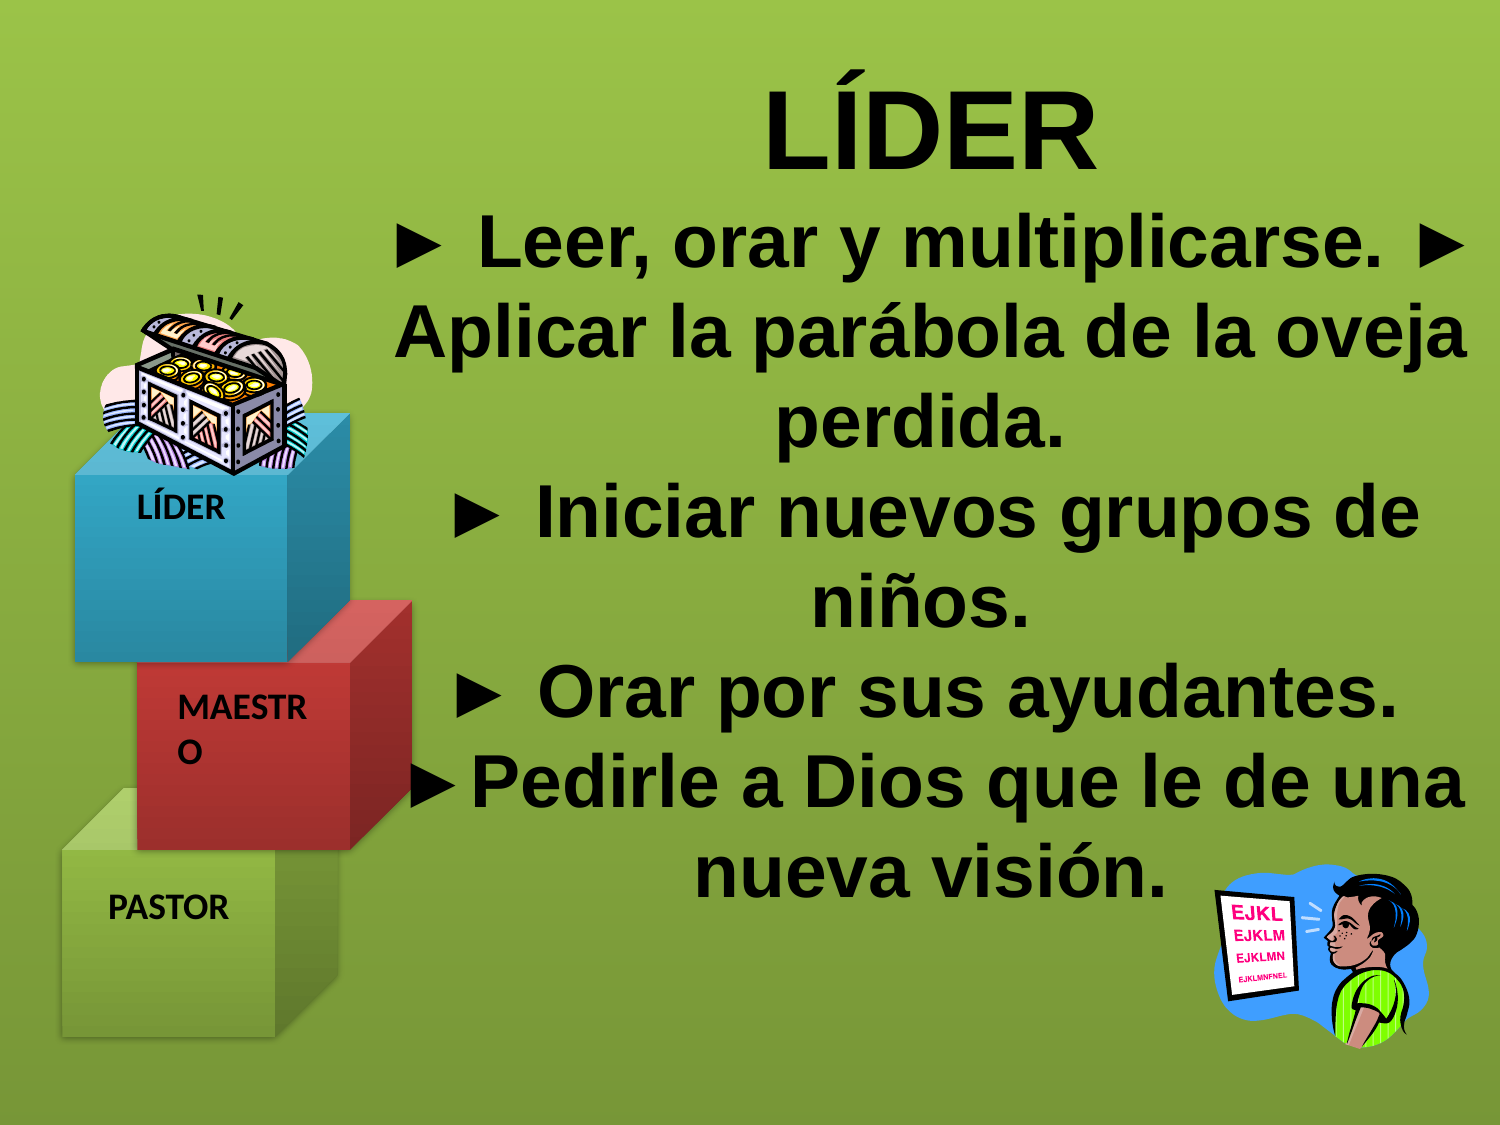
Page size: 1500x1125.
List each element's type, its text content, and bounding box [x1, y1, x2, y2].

text_box [62, 787, 338, 1038]
text_box [137, 651, 362, 850]
picture [1212, 862, 1443, 1051]
picture [99, 294, 313, 477]
text_box pastor [87, 874, 250, 935]
text_box [0, 0, 1500, 1125]
text_box líder [112, 485, 250, 535]
text_box LÍDER ► Leer, orar y multiplicarse. ► Aplicar la parábola de la oveja perdida. ► Iniciar nuevos grupos de niños. ► Orar por sus ayudantes. ►Pedirle a Dios que le de una nueva visión. [362, 49, 1500, 920]
text_box [75, 412, 351, 663]
text_box maestro [162, 674, 338, 780]
